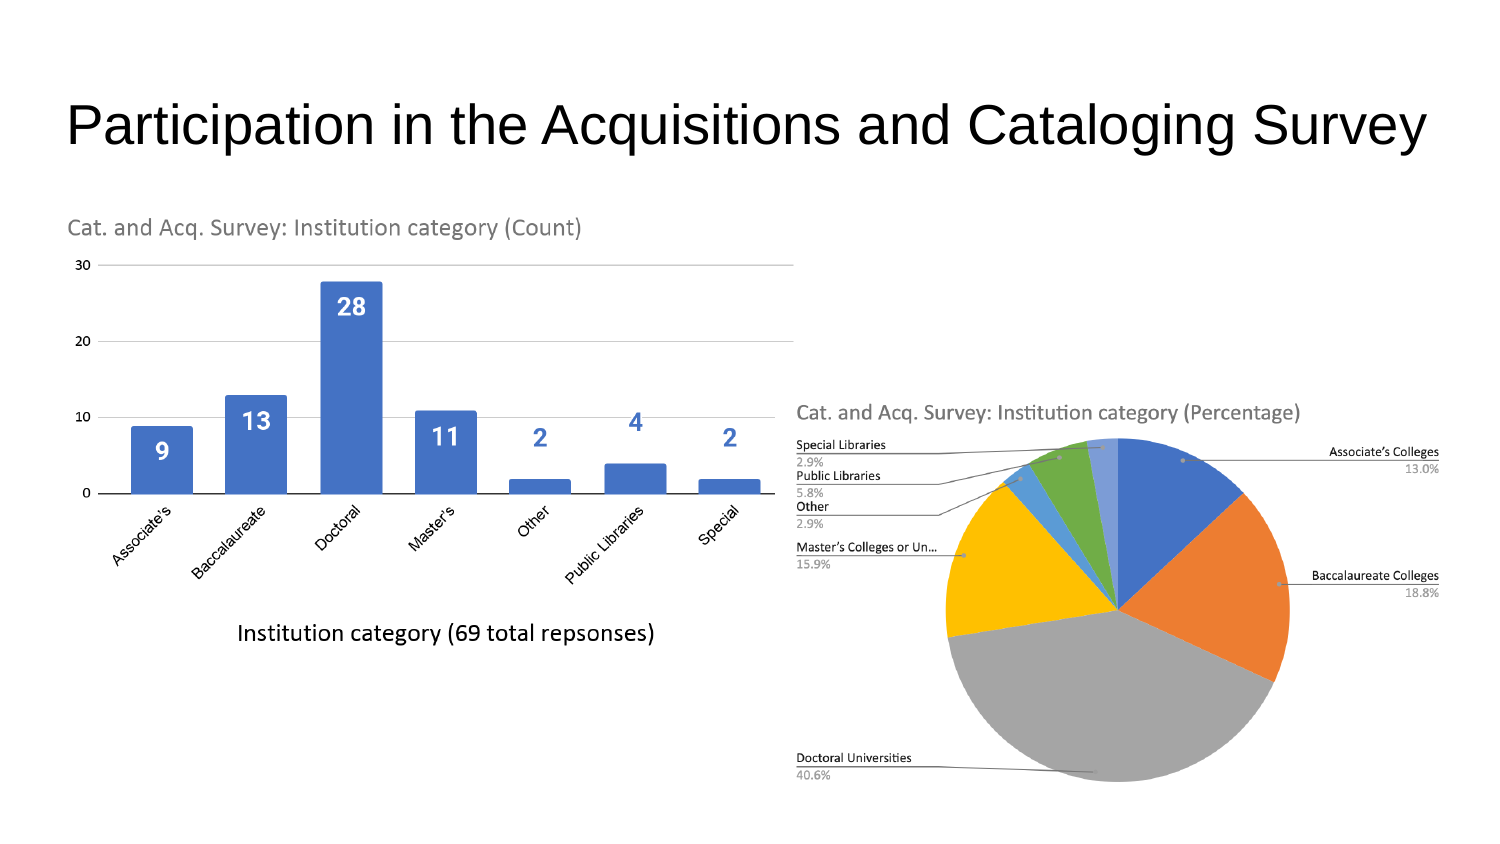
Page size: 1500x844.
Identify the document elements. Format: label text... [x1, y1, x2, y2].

title Participation in the Acquisitions and Cataloging Survey [51, 72, 1449, 167]
picture [42, 191, 1461, 804]
